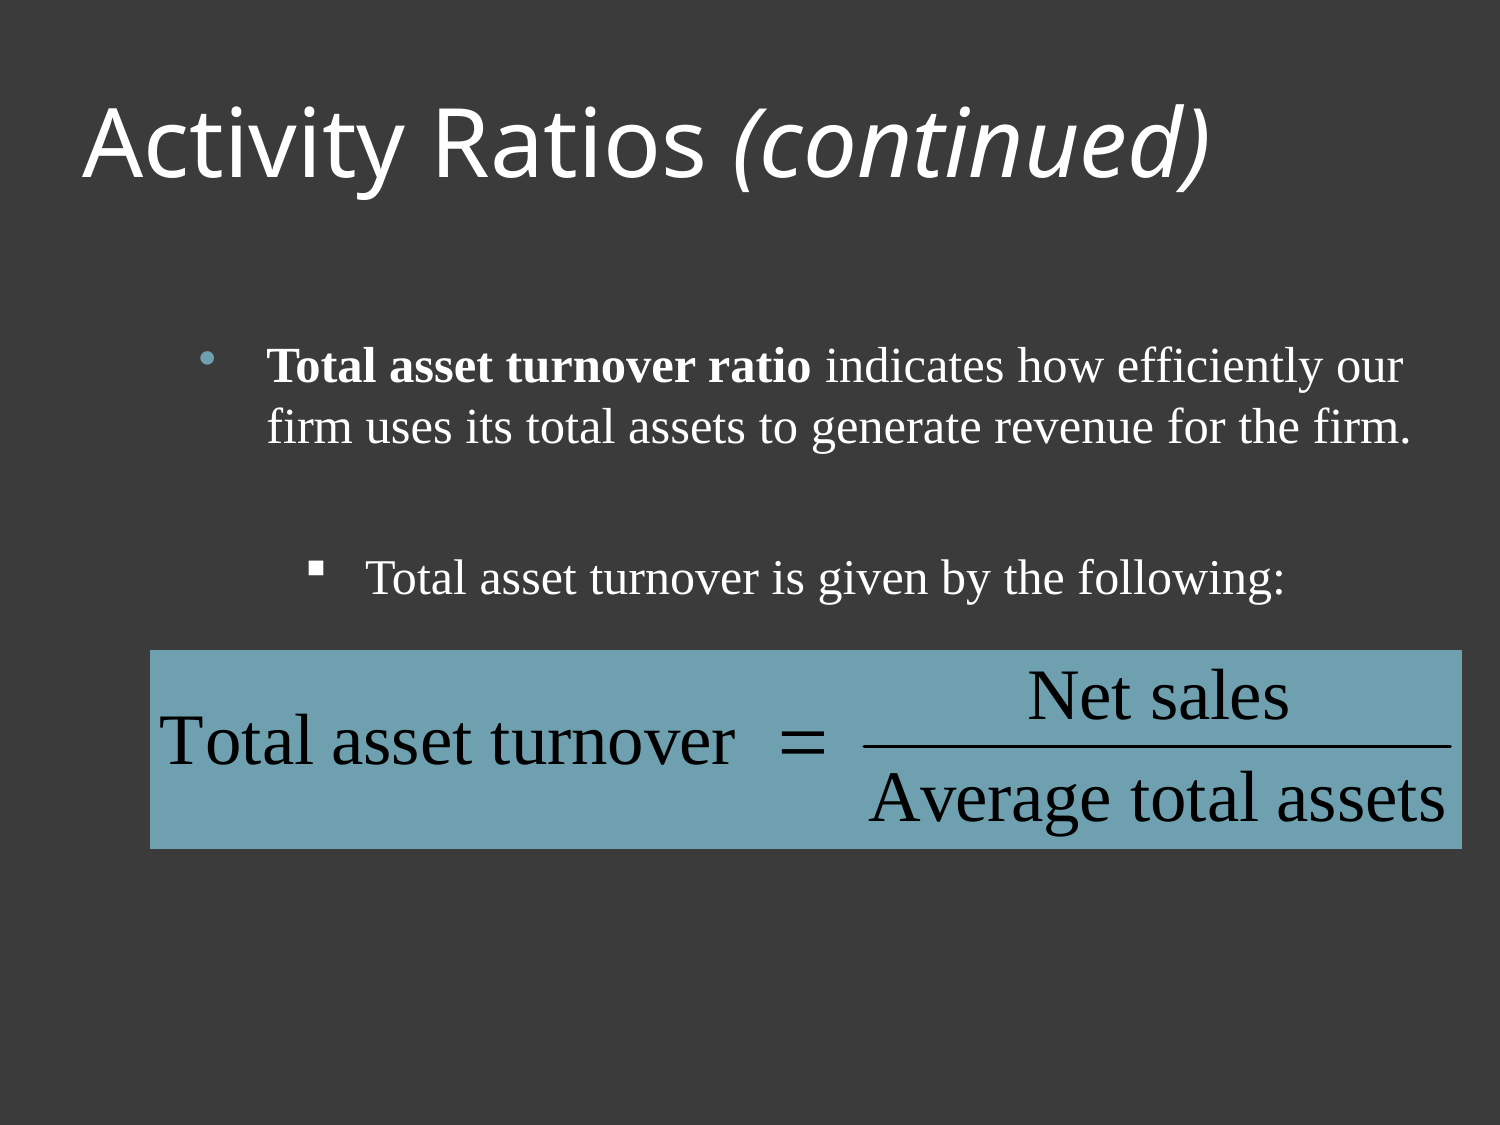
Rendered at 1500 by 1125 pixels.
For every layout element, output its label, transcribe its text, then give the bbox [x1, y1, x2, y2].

list Total asset turnover ratio indicates how efficiently our firm uses its total assets to generate revenue for the firm. [179, 324, 1455, 488]
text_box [149, 537, 1463, 850]
title Activity Ratios (continued) [75, 45, 1300, 233]
